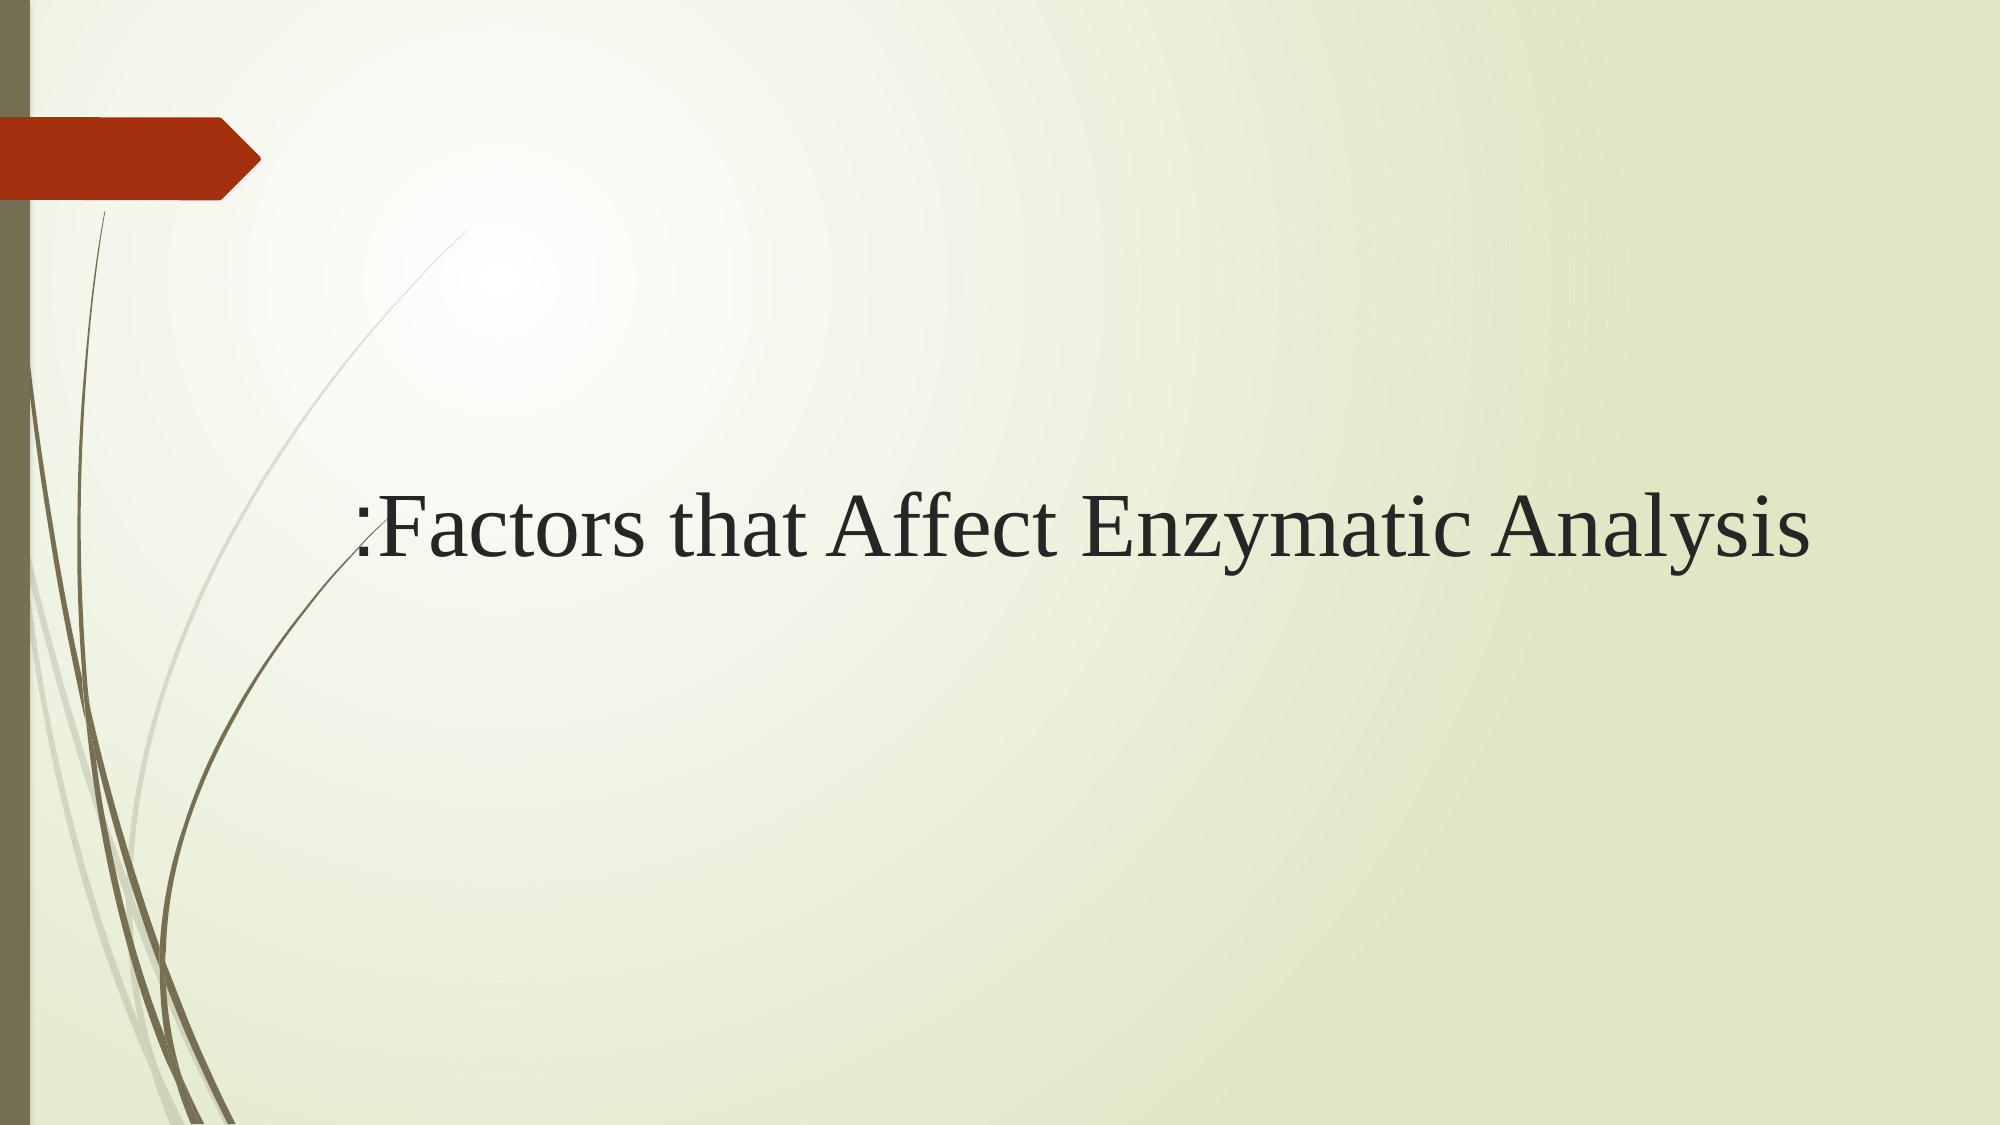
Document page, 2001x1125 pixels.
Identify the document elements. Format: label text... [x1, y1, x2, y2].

text_box Factors that Affect Enzymatic Analysis: [336, 457, 1829, 582]
